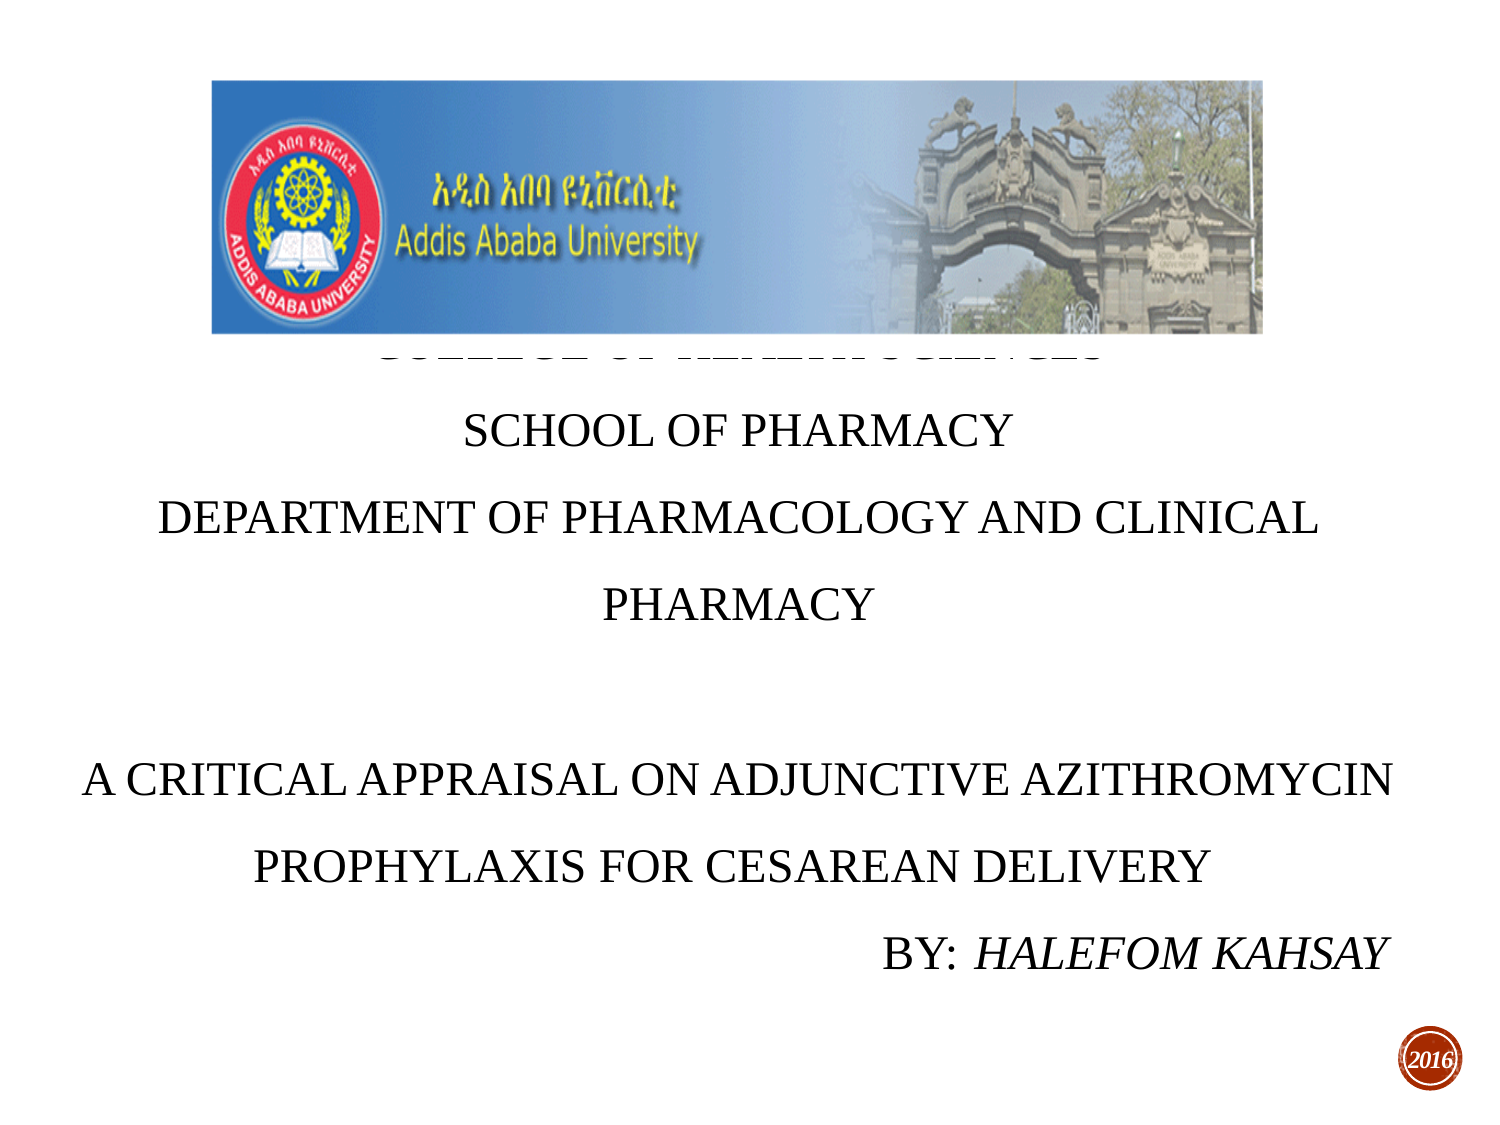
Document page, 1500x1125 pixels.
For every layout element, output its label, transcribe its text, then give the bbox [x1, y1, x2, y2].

slide_number 2016 [1391, 1028, 1471, 1089]
title COLLEGE OF HEALTH SCIENCES SCHOOL OF PHARMACY DEPARTMENT OF PHARMACOLOGY AND CLINICAL PHARMACY A critical appraisal on Adjunctive Azithromycin Prophylaxis for Cesarean Delivery BY: Halefom Kahsay [40, 69, 1438, 1072]
picture [203, 69, 1276, 358]
